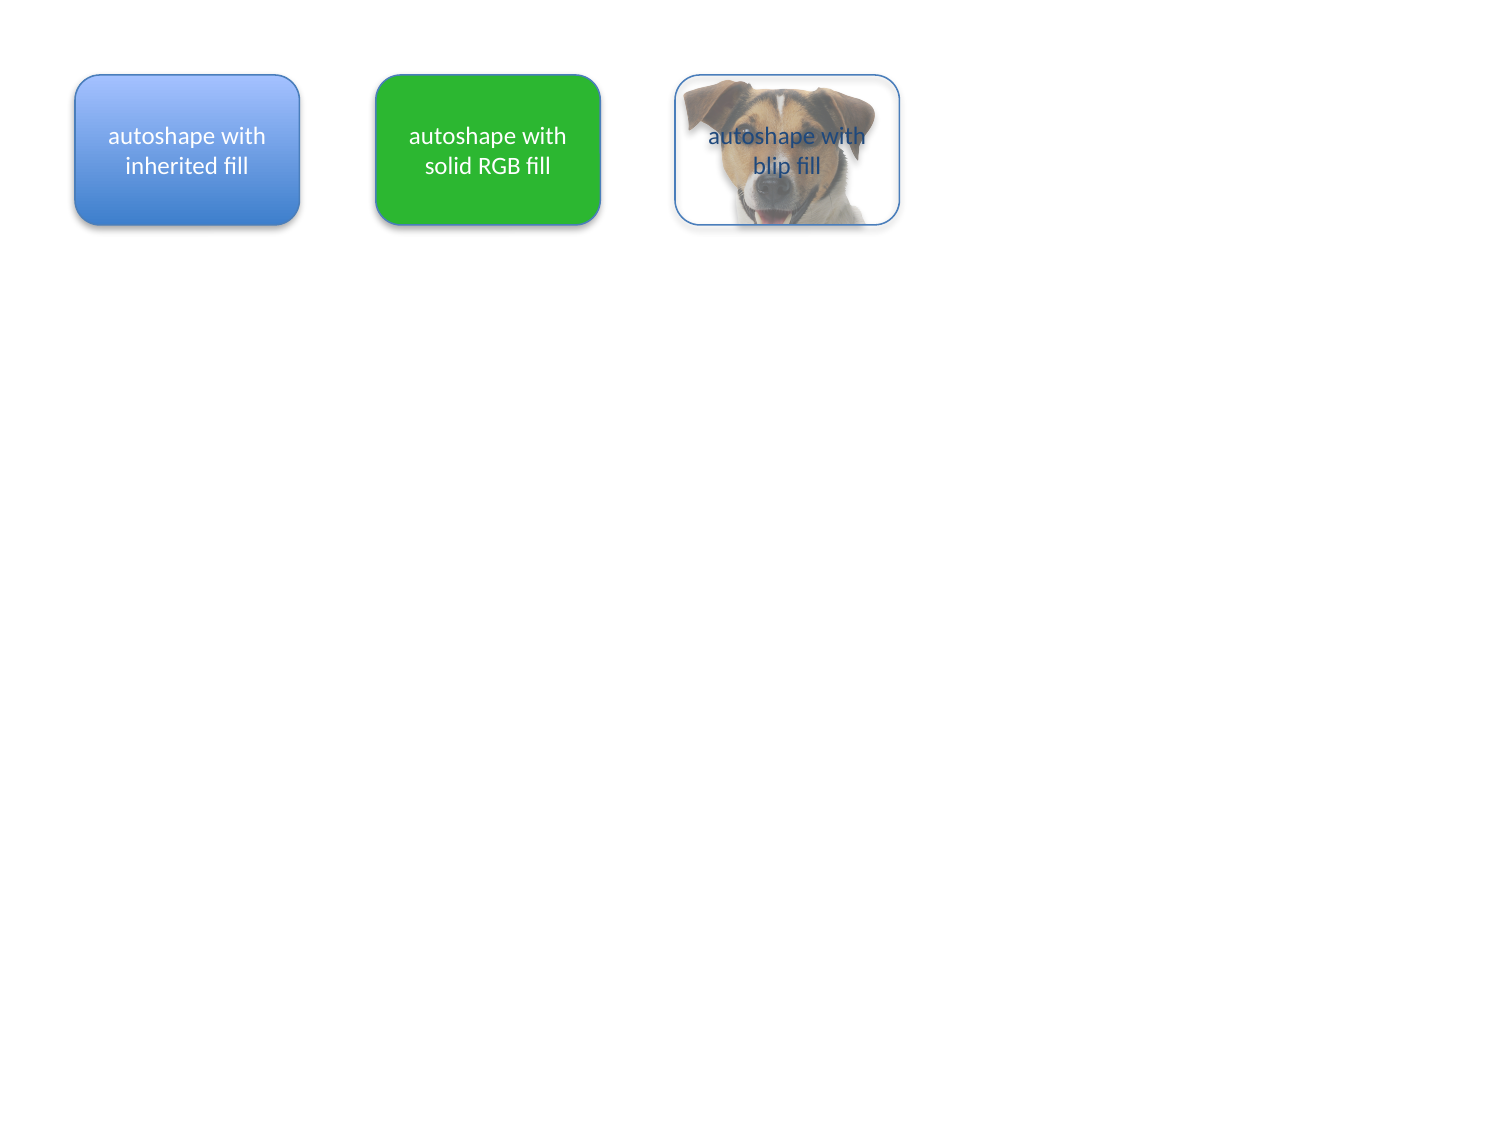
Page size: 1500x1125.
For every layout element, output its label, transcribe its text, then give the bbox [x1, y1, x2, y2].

text_box autoshape with inherited fill [74, 74, 301, 226]
text_box autoshape with solid RGB fill [375, 74, 602, 226]
text_box autoshape with blip fill [674, 74, 901, 226]
